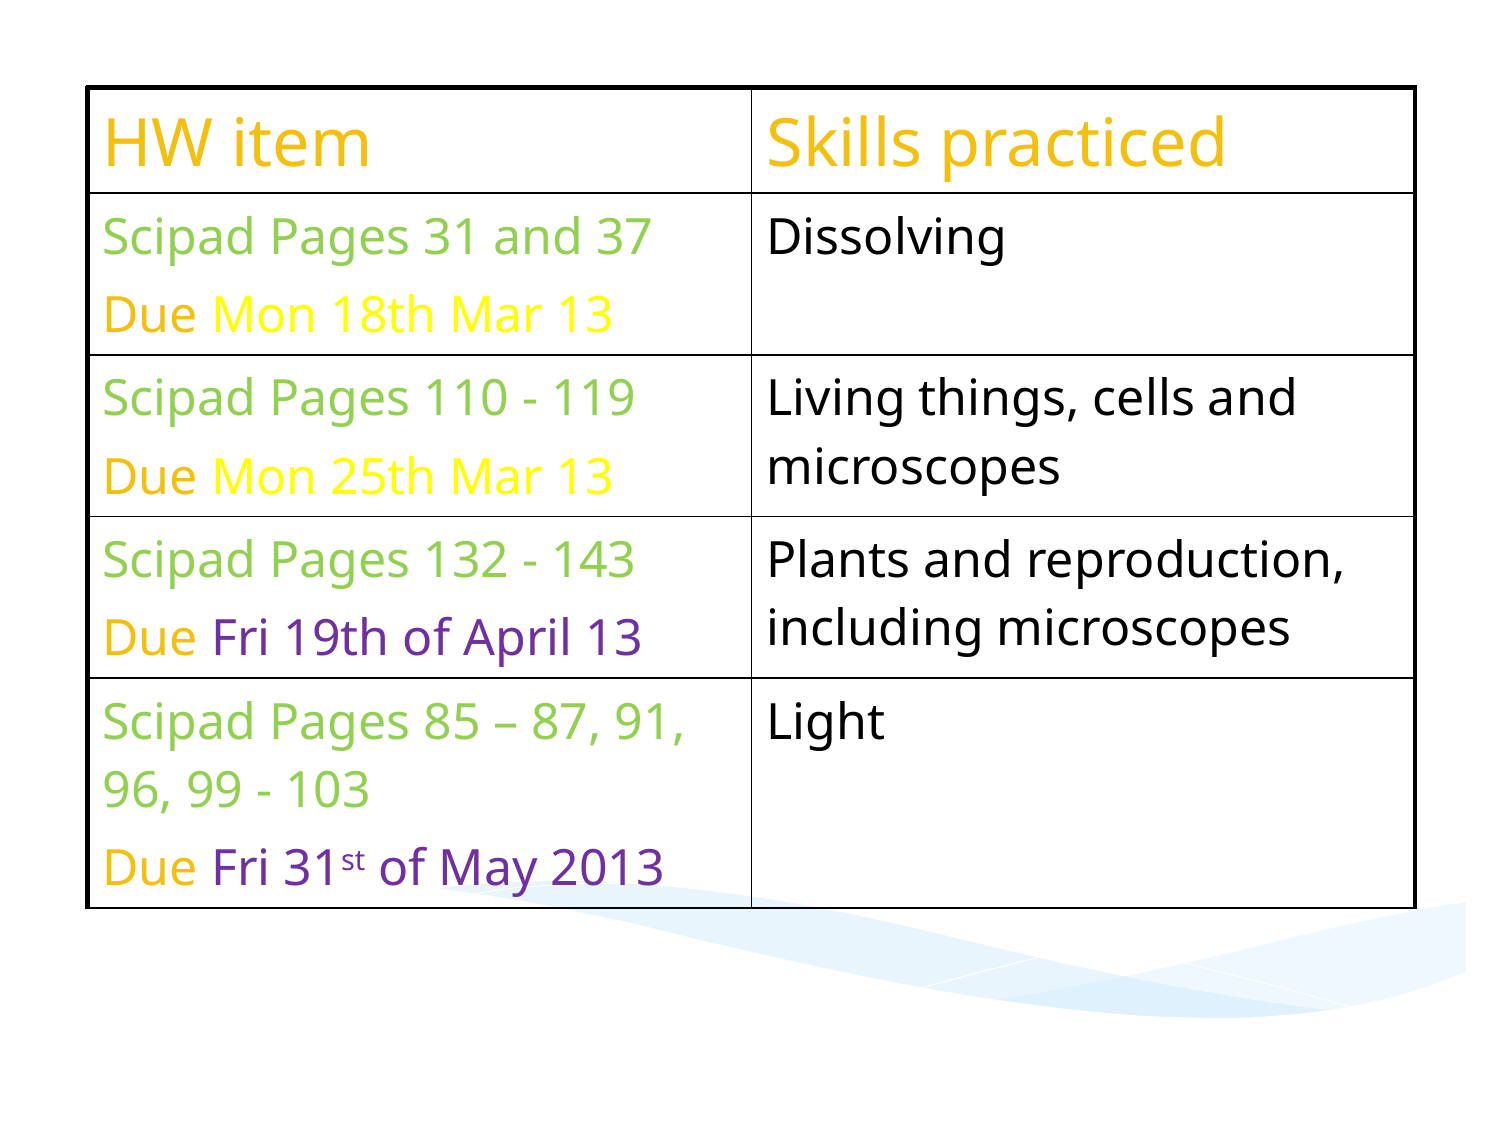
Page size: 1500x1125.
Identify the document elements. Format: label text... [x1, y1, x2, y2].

table_cell Scipad Pages 31 and 37 Due Mon 18th Mar 13 [90, 194, 751, 354]
table_header Skills practiced [752, 90, 1413, 192]
table_cell Light [752, 679, 1413, 907]
table_cell Scipad Pages 85 – 87, 91, 96, 99 - 103 Due Fri 31st of May 2013 [90, 679, 751, 907]
table_cell Plants and reproduction, including microscopes [752, 517, 1413, 677]
table_cell Scipad Pages 132 - 143 Due Fri 19th of April 13 [90, 517, 751, 677]
table_cell Dissolving [752, 194, 1413, 354]
table_cell Living things, cells and microscopes [752, 356, 1413, 516]
table_header HW item [90, 90, 751, 192]
table_cell Scipad Pages 110 - 119 Due Mon 25th Mar 13 [90, 356, 751, 516]
